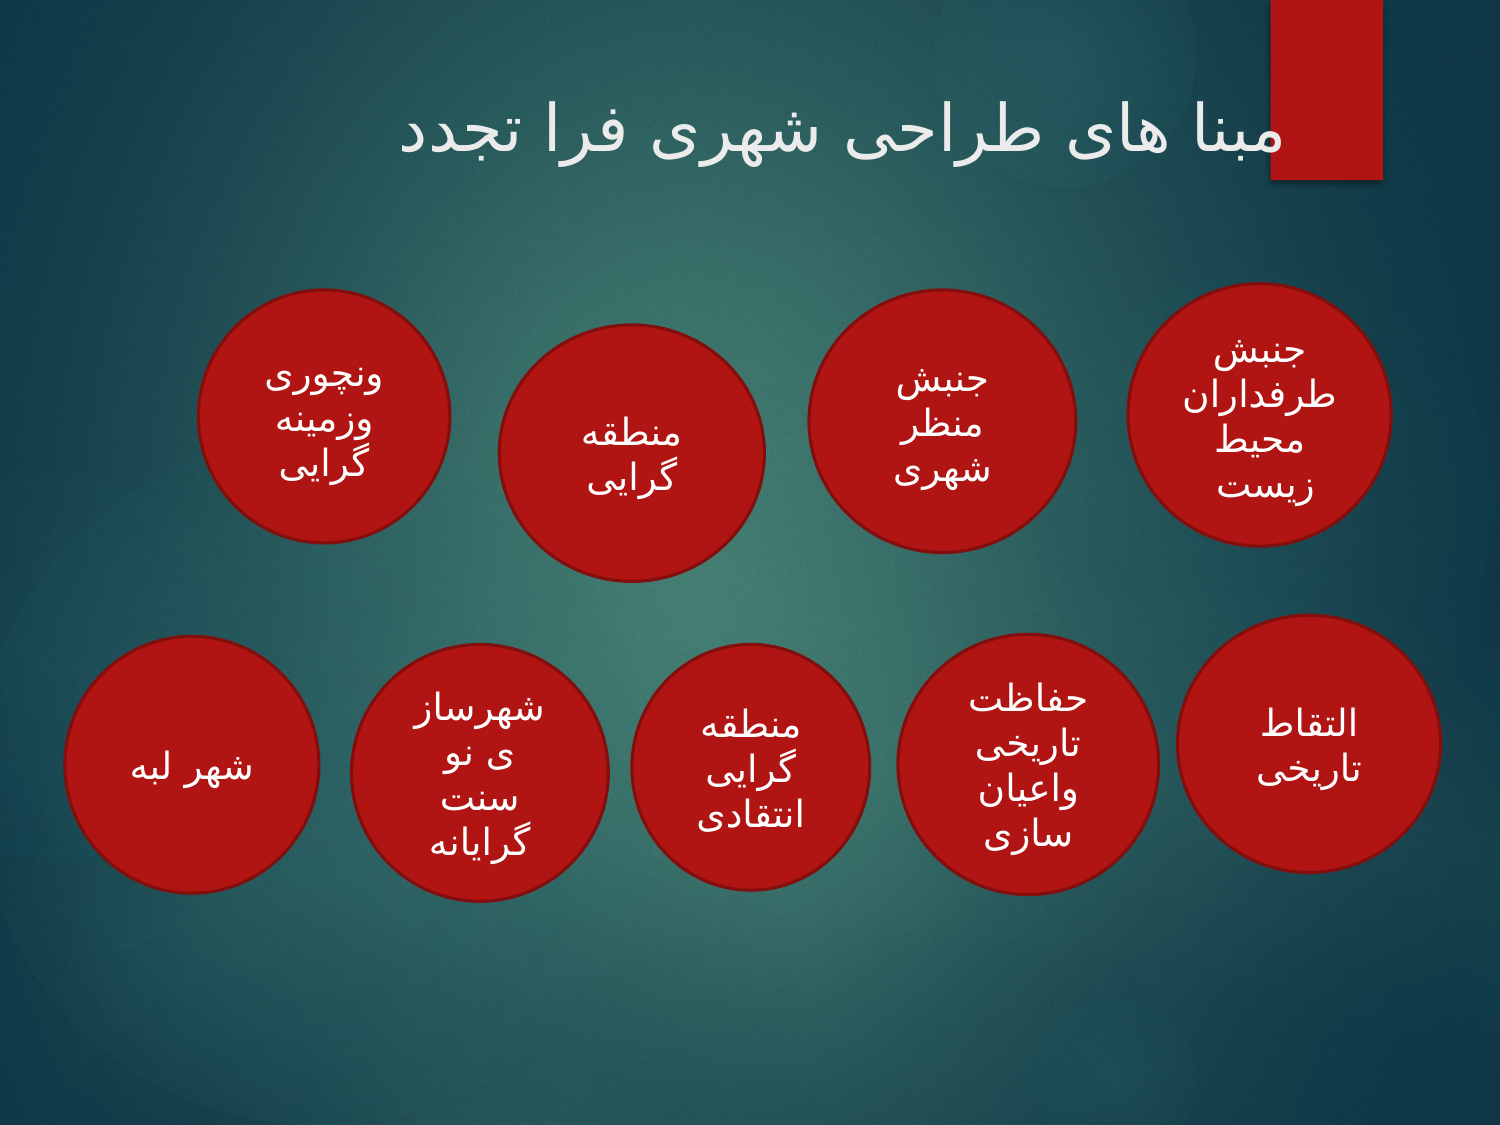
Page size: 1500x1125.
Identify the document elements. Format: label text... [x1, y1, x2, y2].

text_box جنبش طرفداران محیط زیست [1126, 282, 1393, 548]
title مبنا های طراحی شهری فرا تجدد [383, 78, 1500, 251]
text_box جنبش منظر شهری [807, 288, 1078, 555]
text_box حفاظت تاریخی واعیان سازی [896, 632, 1161, 897]
text_box منطقه گرایی انتقادی [630, 642, 872, 892]
text_box شهر لبه [63, 634, 321, 895]
text_box التقاط تاریخی [1175, 613, 1443, 875]
text_box منطقه گرایی [497, 323, 766, 583]
text_box شهرسازی نو سنت گرایانه [349, 642, 610, 903]
text_box ونچوری وزمینه گرایی [196, 288, 452, 545]
